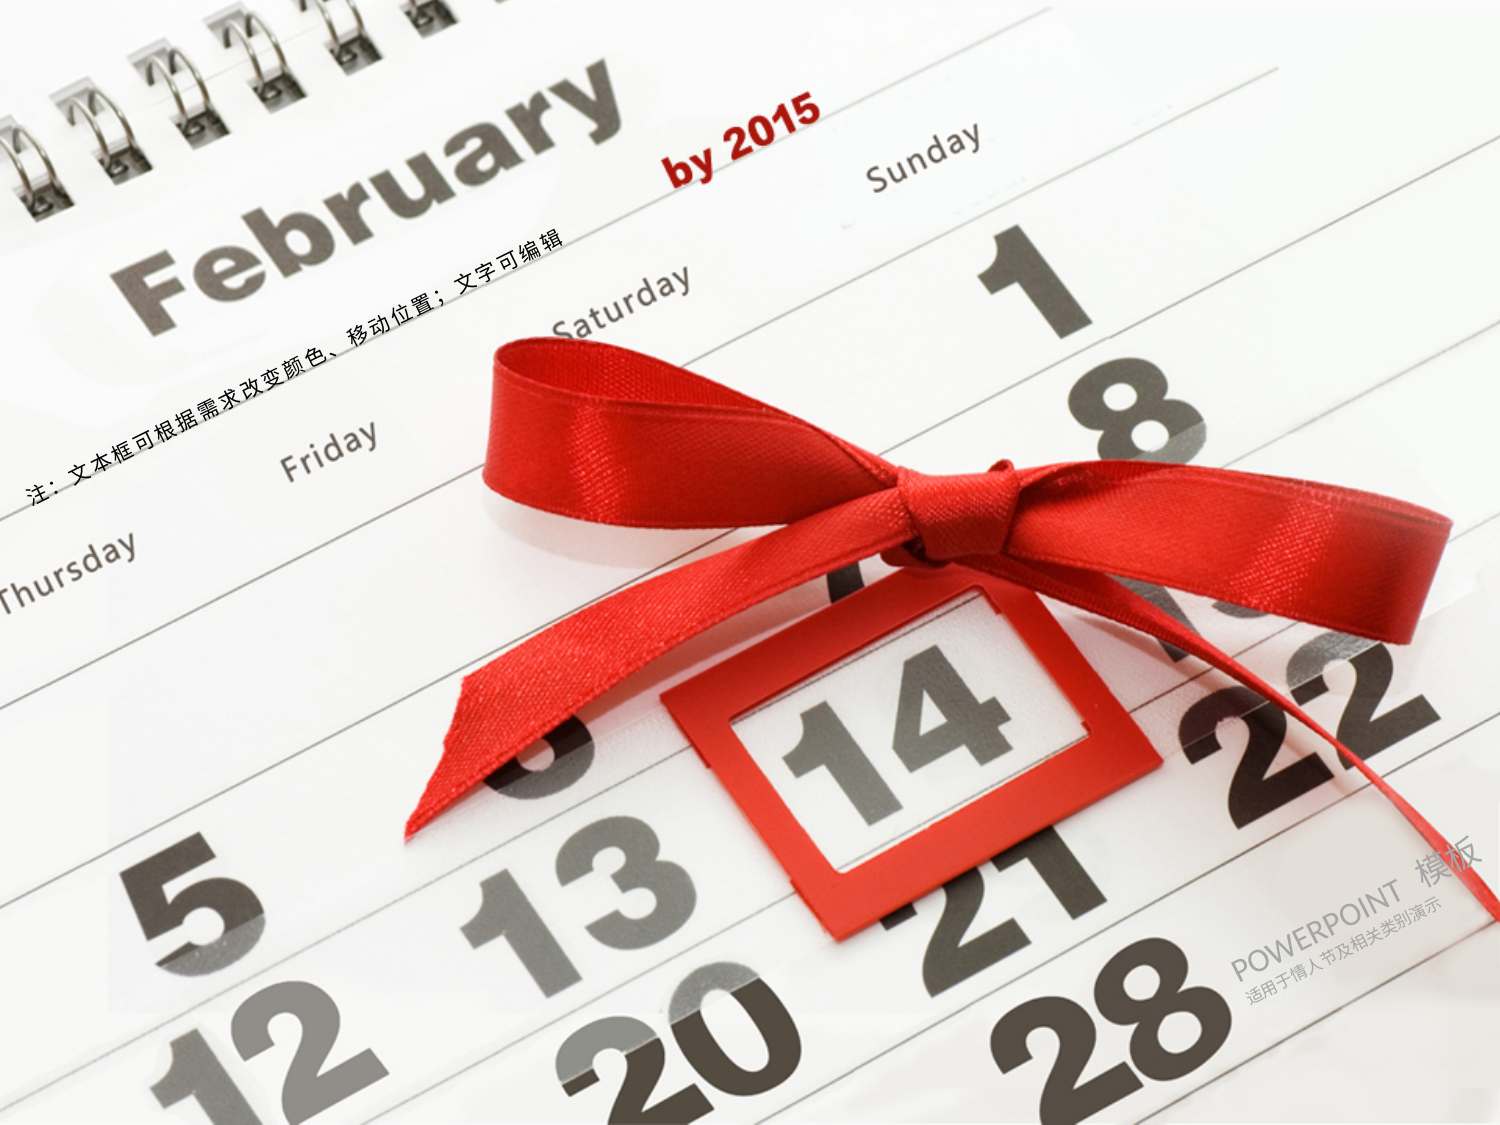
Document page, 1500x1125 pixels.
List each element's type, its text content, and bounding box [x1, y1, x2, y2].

picture [0, 0, 1500, 1125]
text_box 注：文本框可根据需求改变颜色、移动位置；文字可编辑 [5, 0, 1118, 550]
text_box POWERPOINT 模板 适用于情人节及相关类别演示 [1203, 794, 1500, 1040]
